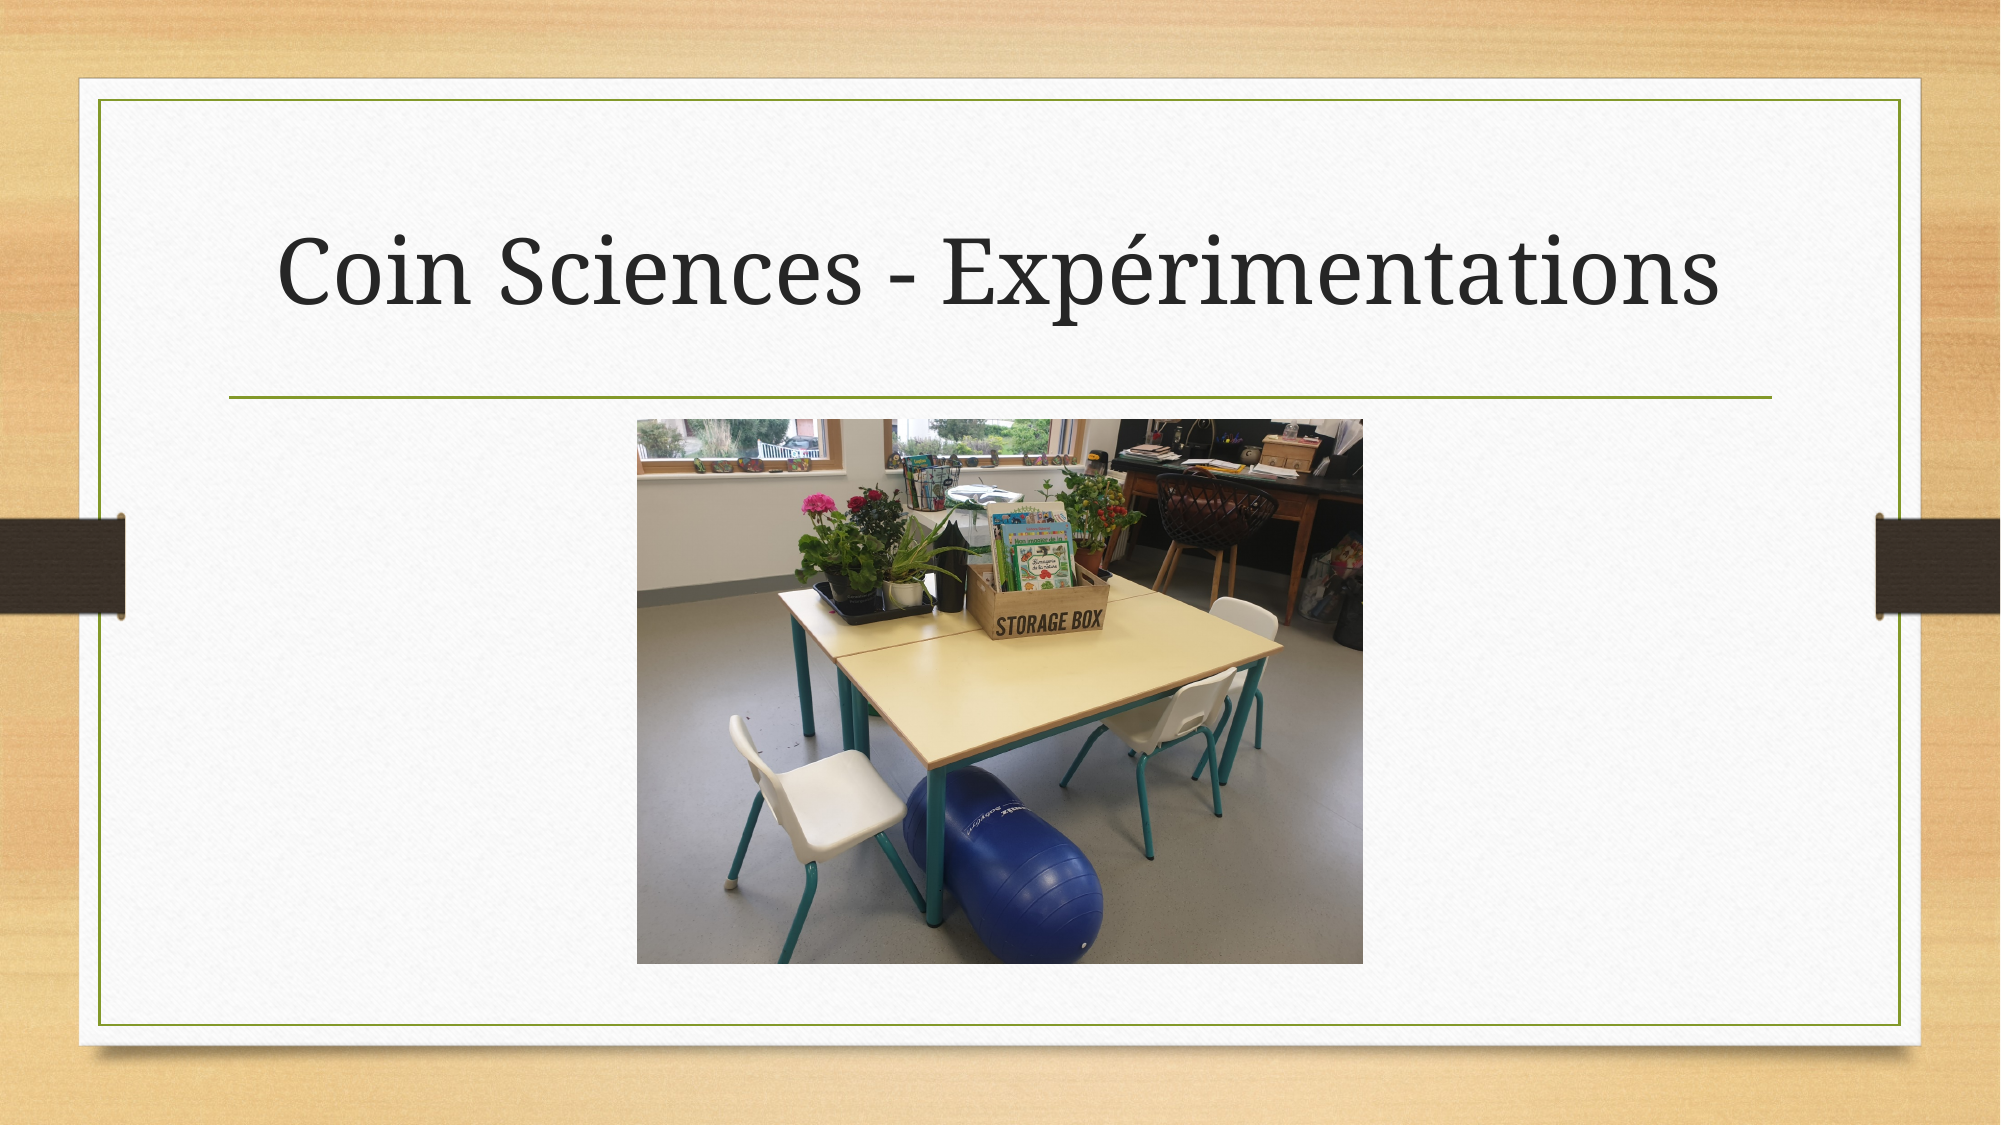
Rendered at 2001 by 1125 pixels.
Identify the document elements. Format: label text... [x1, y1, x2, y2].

title Coin Sciences - Expérimentations [212, 161, 1788, 375]
picture [0, 0, 2001, 1125]
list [636, 419, 1363, 964]
